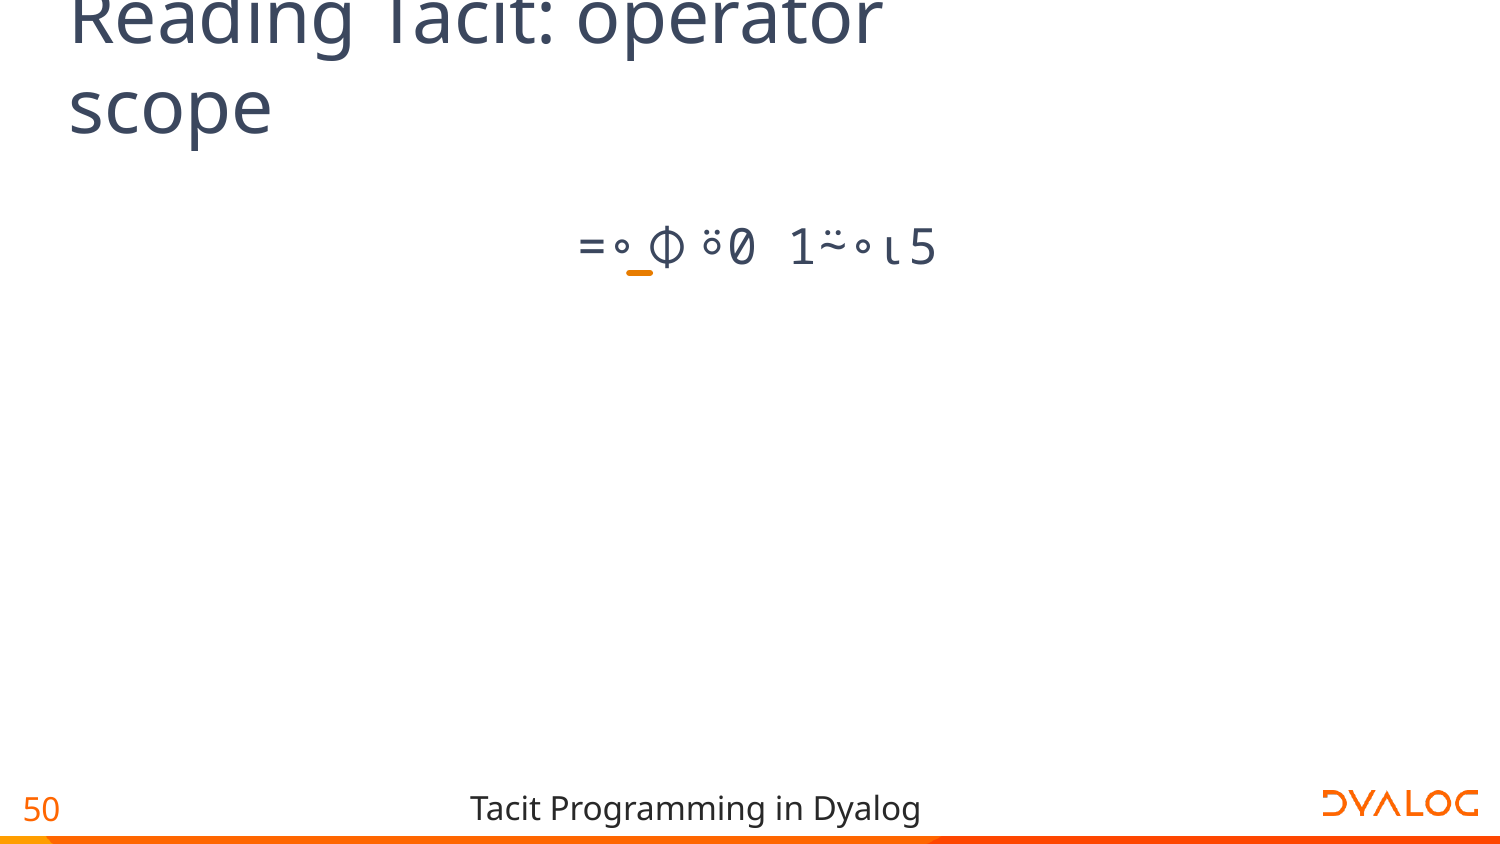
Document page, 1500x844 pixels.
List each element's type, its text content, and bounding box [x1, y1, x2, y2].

list =∘⌽⍤0 1⍨∘⍳5 [53, 207, 1463, 740]
title Reading Tacit: operator scope [53, 43, 1121, 157]
picture [1323, 790, 1478, 816]
picture [0, 836, 1500, 844]
